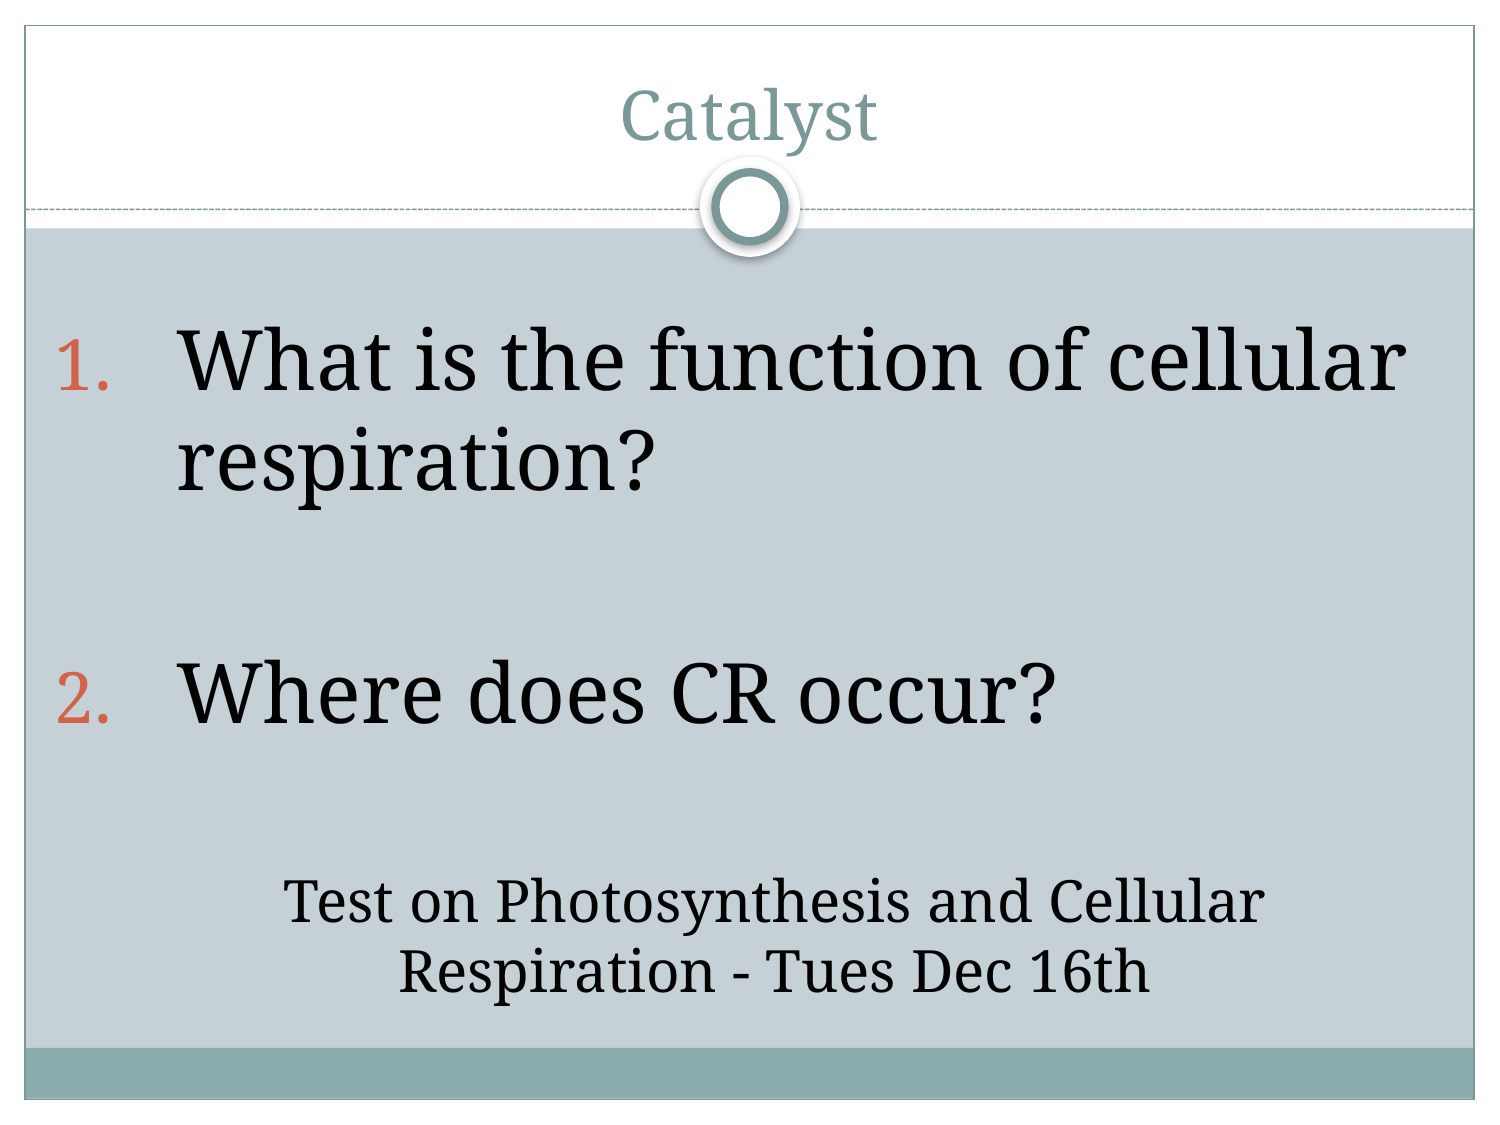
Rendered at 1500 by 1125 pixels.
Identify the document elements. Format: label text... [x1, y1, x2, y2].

title Catalyst [49, 37, 1450, 162]
text_box Test on Photosynthesis and Cellular Respiration - Tues Dec 16th [262, 856, 1288, 1012]
list What is the function of cellular respiration? Where does CR occur? [39, 299, 1435, 1050]
